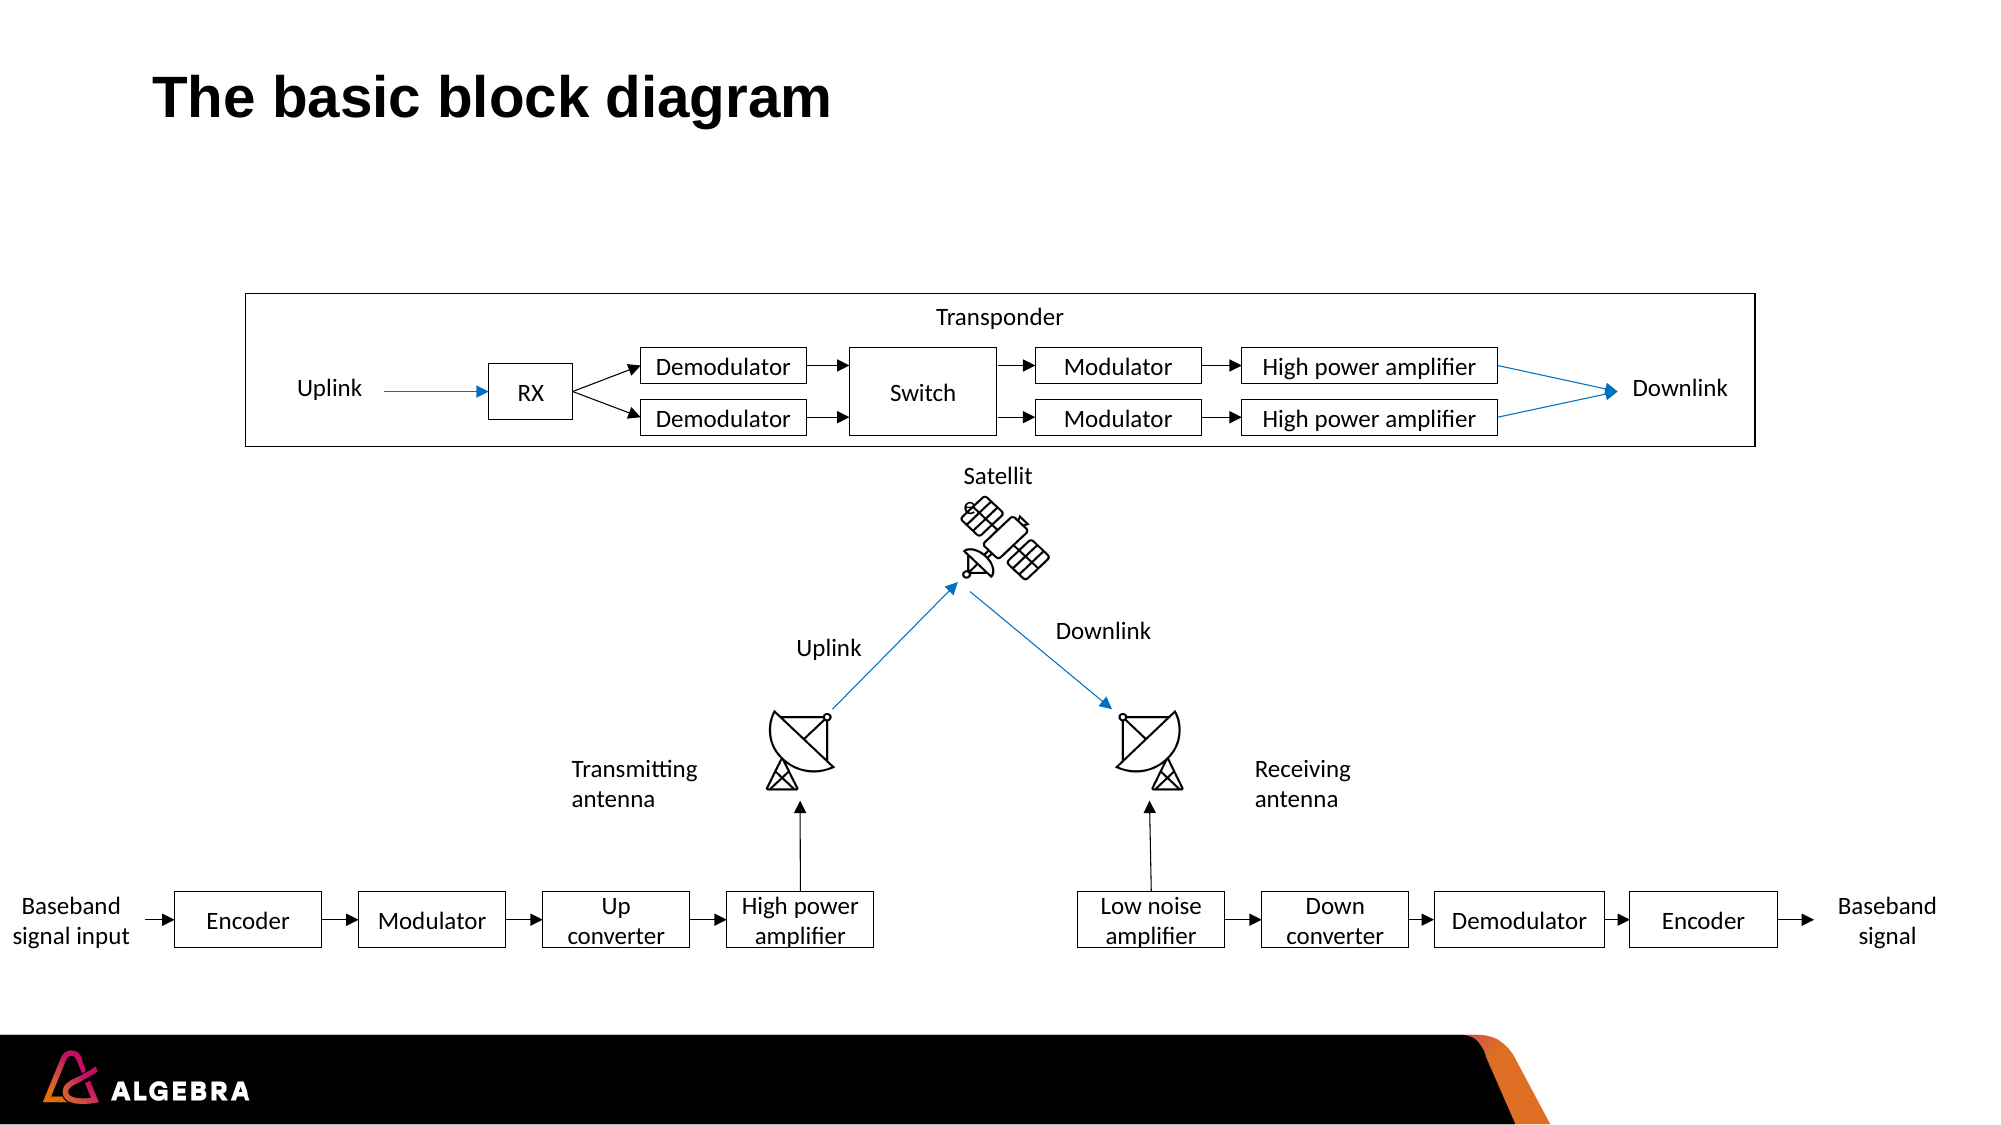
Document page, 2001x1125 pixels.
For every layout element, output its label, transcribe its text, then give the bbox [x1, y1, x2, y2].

text_box Low noise amplifier [1077, 891, 1226, 949]
picture [948, 490, 1056, 592]
text_box Uplink [781, 623, 832, 657]
text_box Demodulator [1433, 891, 1606, 949]
text_box Modulator [1034, 347, 1202, 384]
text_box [572, 365, 641, 391]
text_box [572, 391, 641, 418]
text_box High power amplifier [1241, 347, 1499, 384]
text_box High power amplifier [1241, 398, 1499, 436]
text_box Baseband signal [1813, 891, 1962, 949]
text_box High power amplifier [726, 891, 875, 949]
text_box Encoder [1629, 891, 1778, 949]
text_box Uplink [281, 363, 385, 421]
title The basic block diagram [137, 59, 1863, 278]
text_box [1497, 391, 1618, 418]
text_box Downlink [1112, 607, 1184, 641]
text_box Transponder [244, 292, 1756, 448]
text_box Down converter [1261, 891, 1410, 949]
text_box Demodulator [640, 398, 808, 436]
picture [746, 699, 854, 801]
text_box Encoder [173, 891, 323, 949]
text_box Modulator [358, 891, 507, 949]
text_box Modulator [1034, 398, 1202, 436]
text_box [832, 582, 958, 710]
picture [0, 1034, 1733, 1125]
picture [1096, 699, 1203, 801]
text_box Transmitting antenna [556, 744, 746, 778]
text_box Baseband signal input [0, 891, 146, 949]
text_box Receiving antenna [1239, 744, 1395, 778]
text_box Up converter [542, 891, 691, 949]
text_box Satellite [948, 451, 1051, 486]
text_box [969, 591, 1112, 710]
text_box Downlink [1617, 363, 1756, 421]
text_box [1497, 365, 1618, 391]
